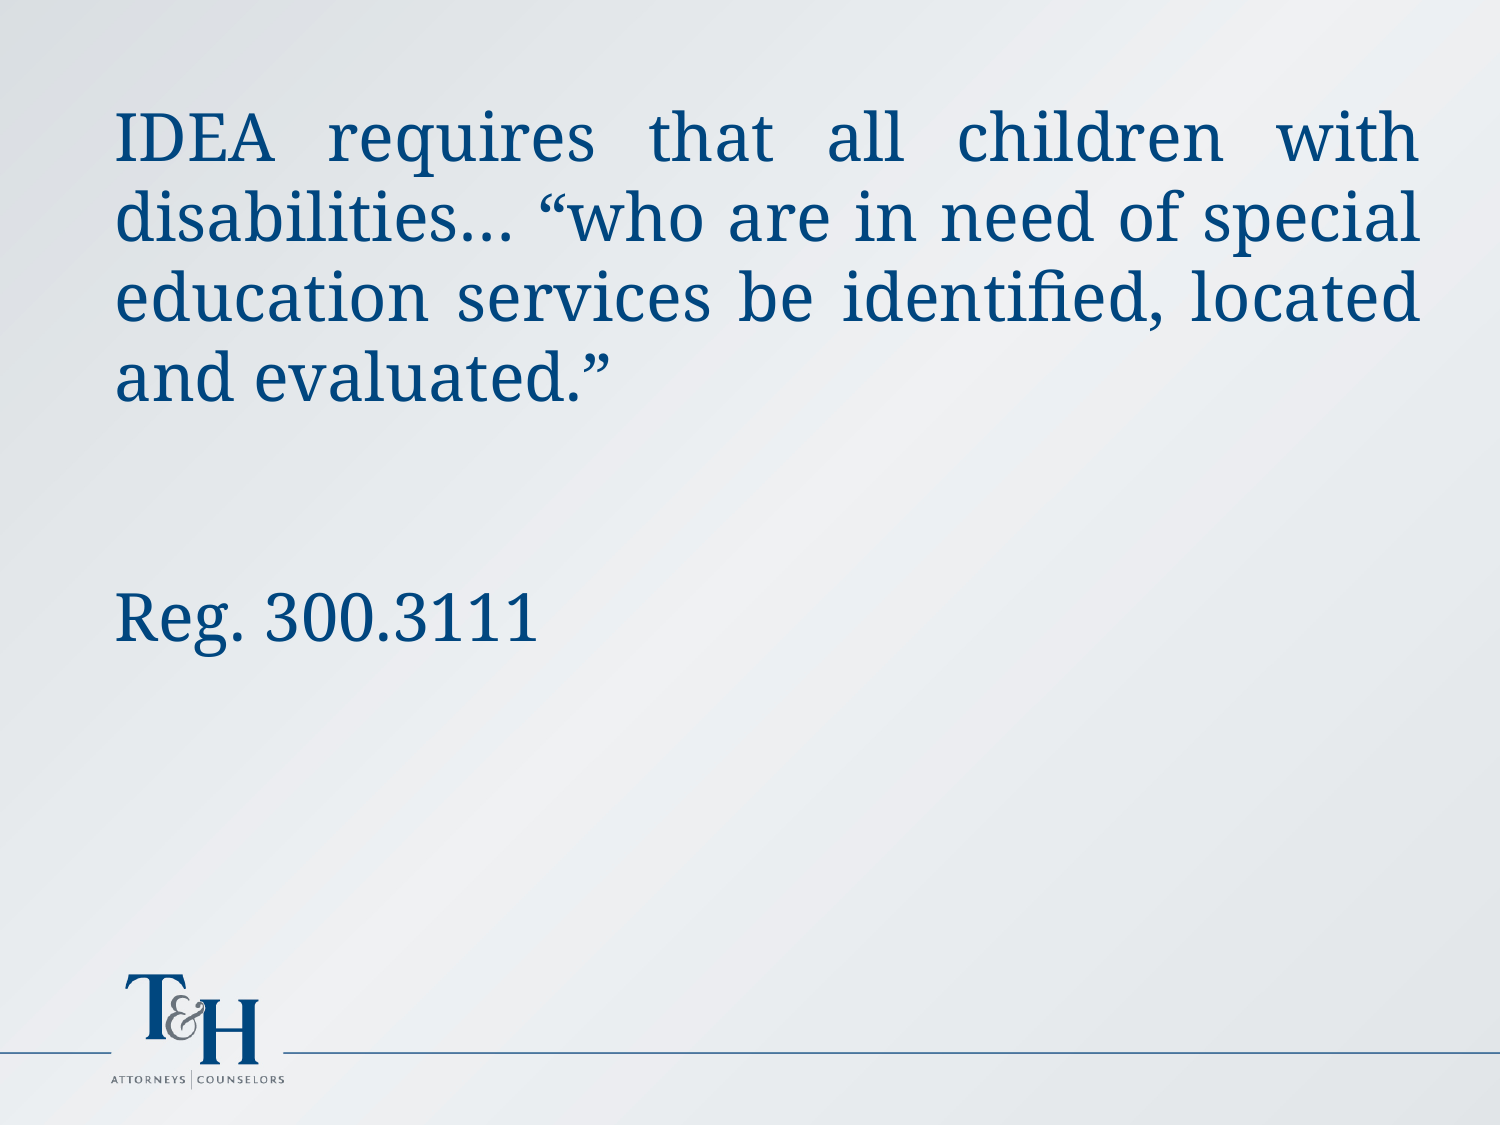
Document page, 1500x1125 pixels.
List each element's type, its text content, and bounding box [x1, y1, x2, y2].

text_box IDEA requires that all children with disabilities… “who are in need of special education services be identified, located and evaluated.” Reg. 300.3111 [99, 87, 1438, 662]
picture [0, 0, 1500, 1125]
